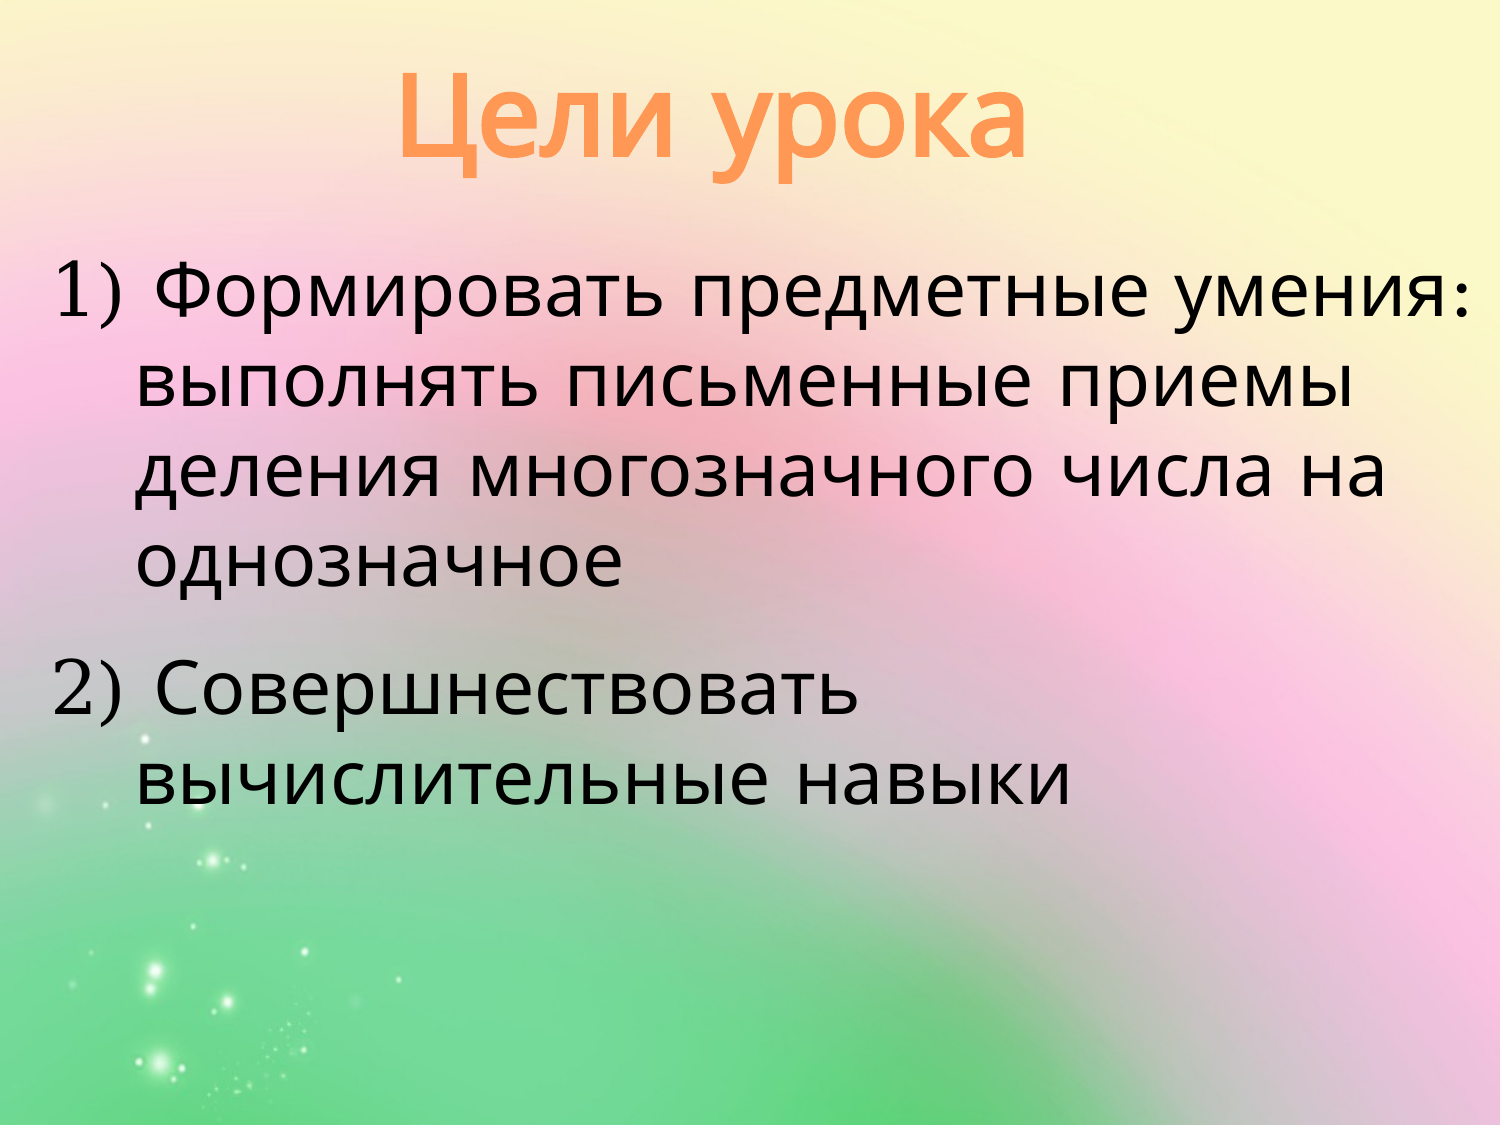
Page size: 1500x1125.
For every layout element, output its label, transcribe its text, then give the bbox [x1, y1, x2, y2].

picture [0, 0, 1500, 1125]
text_box 1) Формировать предметные умения: выполнять письменные приемы деления многозначного числа на однозначное 2) Совершнествовать вычислительные навыки [35, 234, 1500, 827]
text_box Цели урока [379, 35, 1046, 185]
